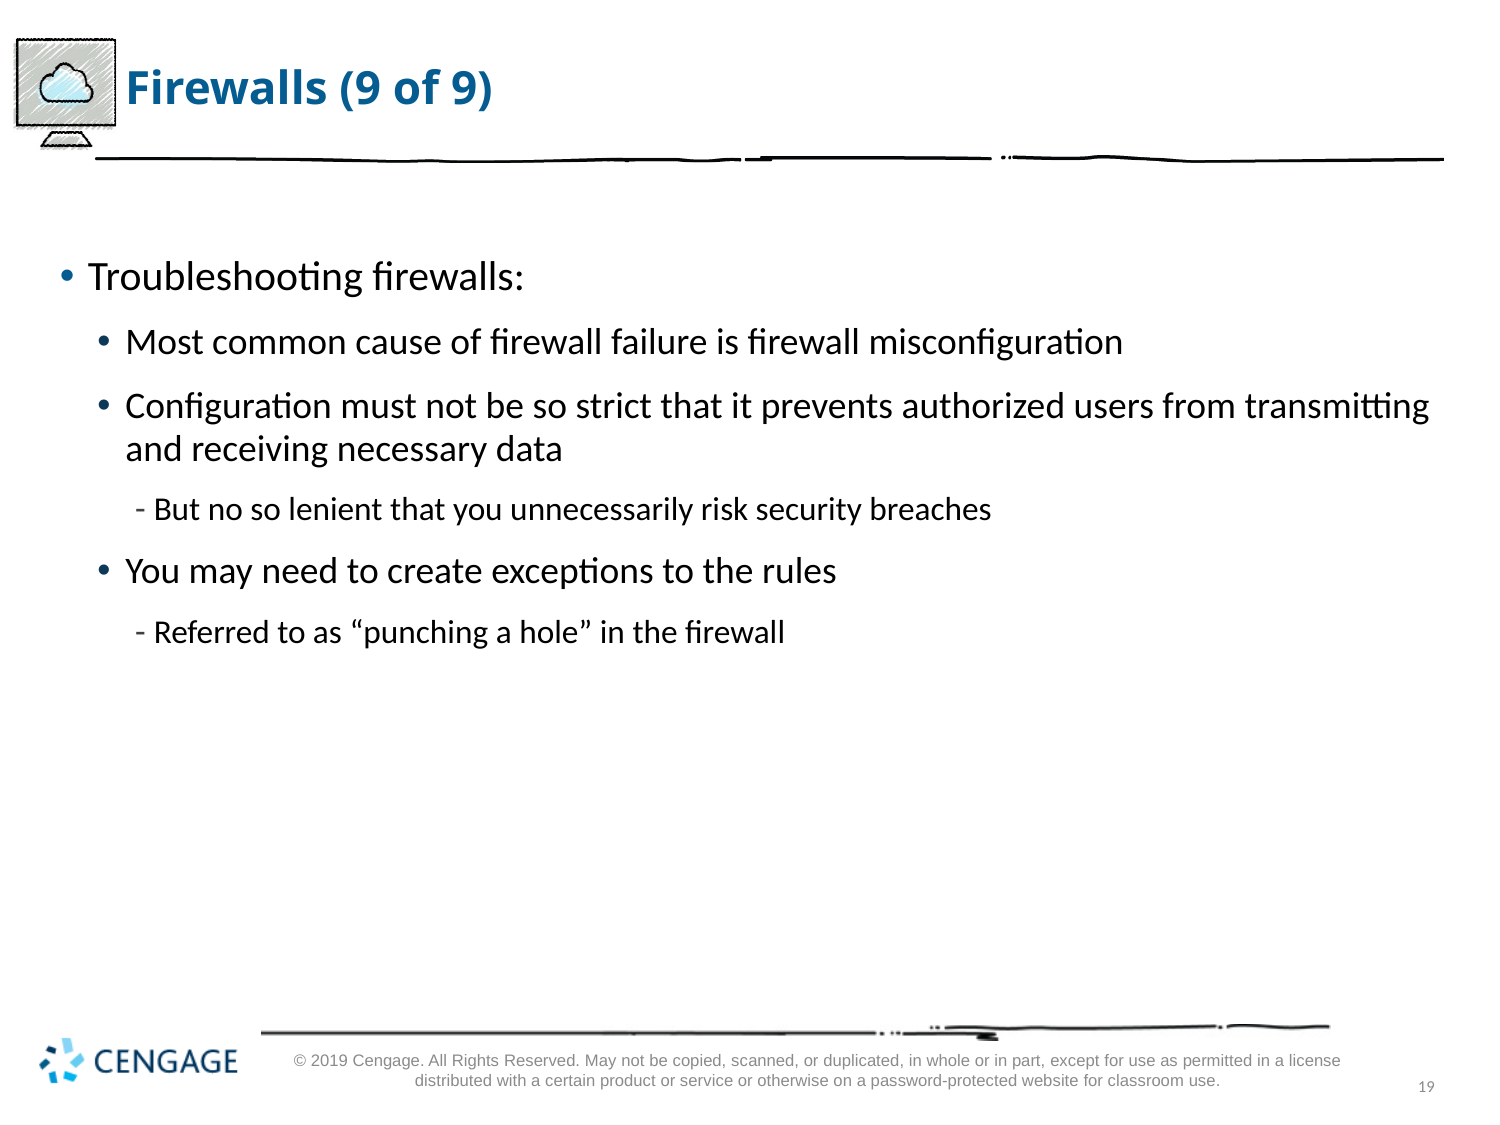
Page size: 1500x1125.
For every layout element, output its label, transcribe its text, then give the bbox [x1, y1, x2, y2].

list Troubleshooting firewalls: Most common cause of firewall failure is firewall misconfiguration Configuration must not be so strict that it prevents authorized users from transmitting and receiving necessary data But no so lenient that you unnecessarily risk security breaches You may need to create exceptions to the rules Referred to as “punching a hole” in the firewall [59, 252, 1441, 655]
picture [261, 1024, 1331, 1041]
footer © 2019 Cengage. All Rights Reserved. May not be copied, scanned, or duplicated, in whole or in part, except for use as permitted in a license distributed with a certain product or service or otherwise on a password-protected website for classroom use. [262, 1050, 1375, 1091]
title Firewalls (9 of 9) [125, 66, 1442, 116]
picture [13, 36, 117, 151]
picture [95, 155, 1444, 163]
picture [19, 1024, 250, 1096]
